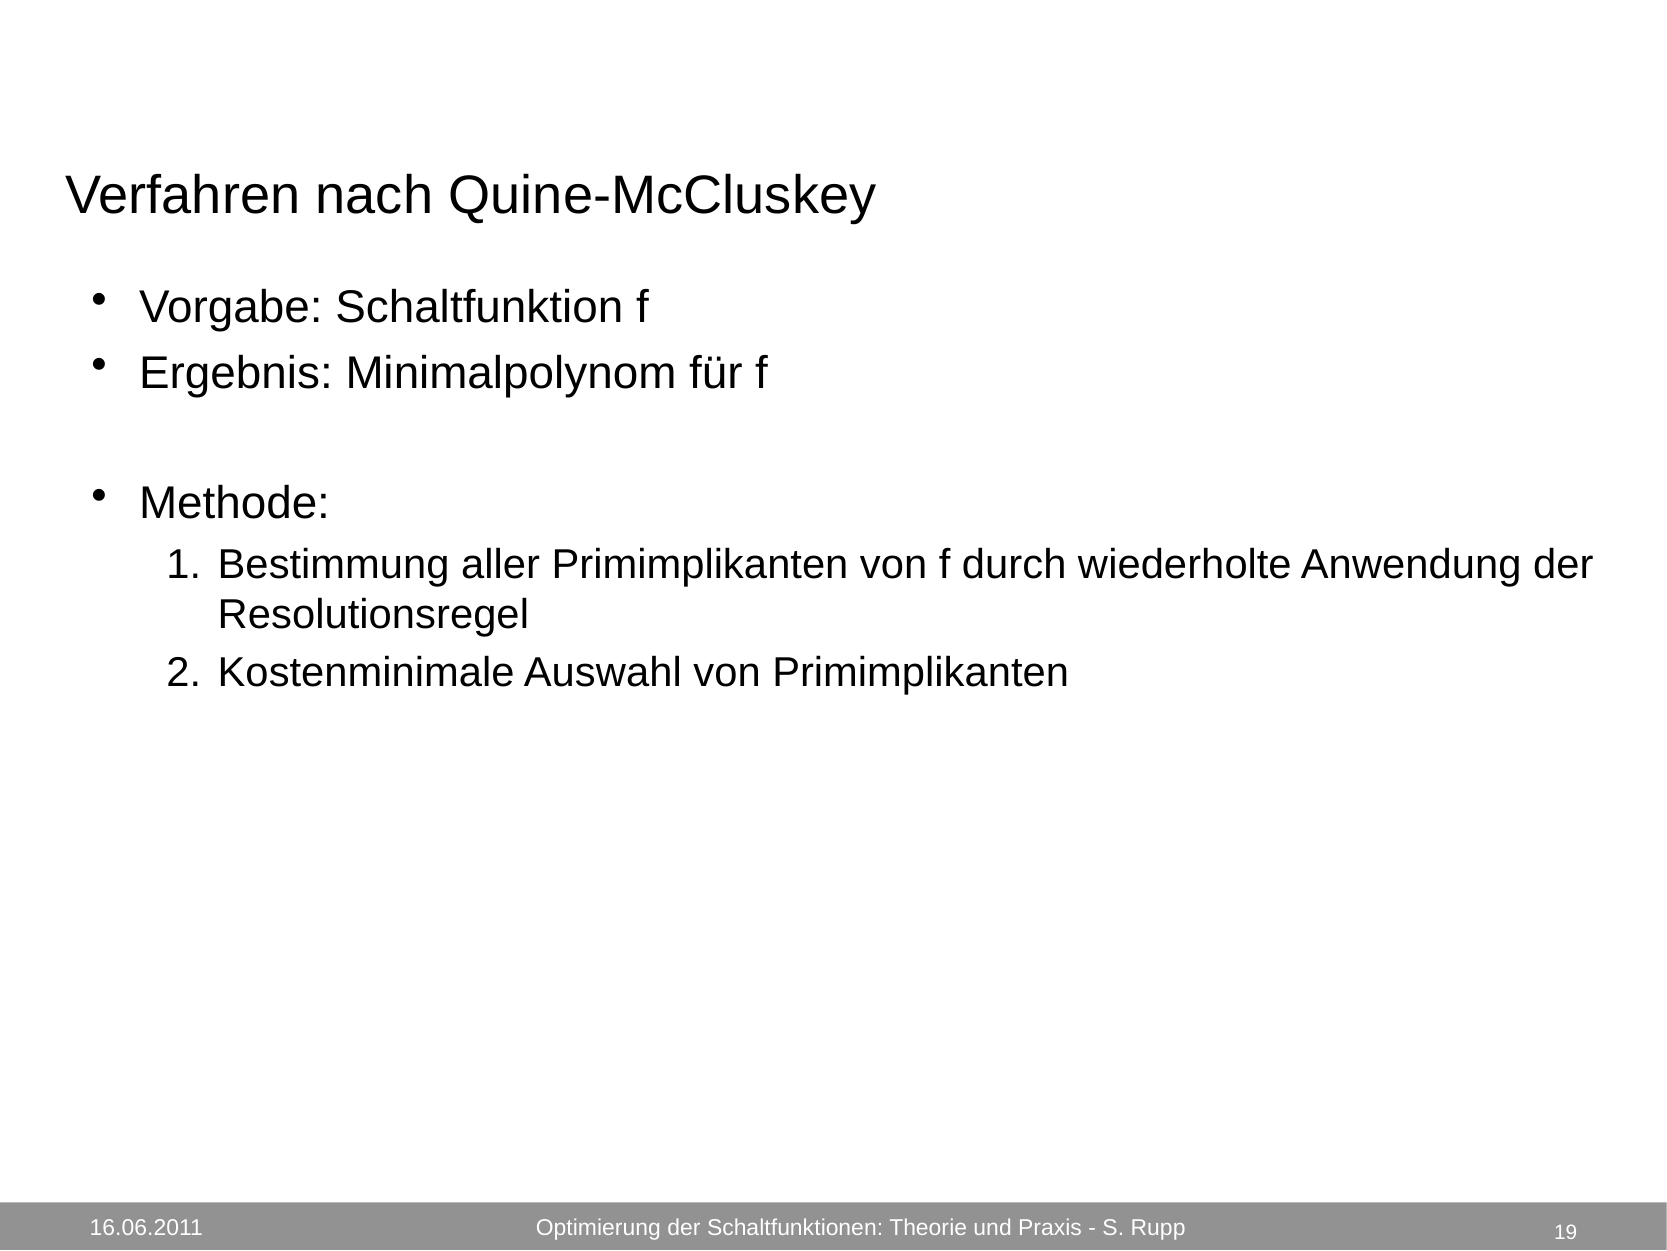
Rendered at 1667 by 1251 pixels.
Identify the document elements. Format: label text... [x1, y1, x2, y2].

title Verfahren nach Quine-McCluskey [58, 138, 1450, 245]
list Vorgabe: Schaltfunktion f Ergebnis: Minimalpolynom für f Methode: Bestimmung aller Primimplikanten von f durch wiederholte Anwendung der Resolutionsregel Kostenminimale Auswahl von Primimplikanten [84, 270, 1622, 1151]
slide_number 19 [1542, 1211, 1584, 1250]
